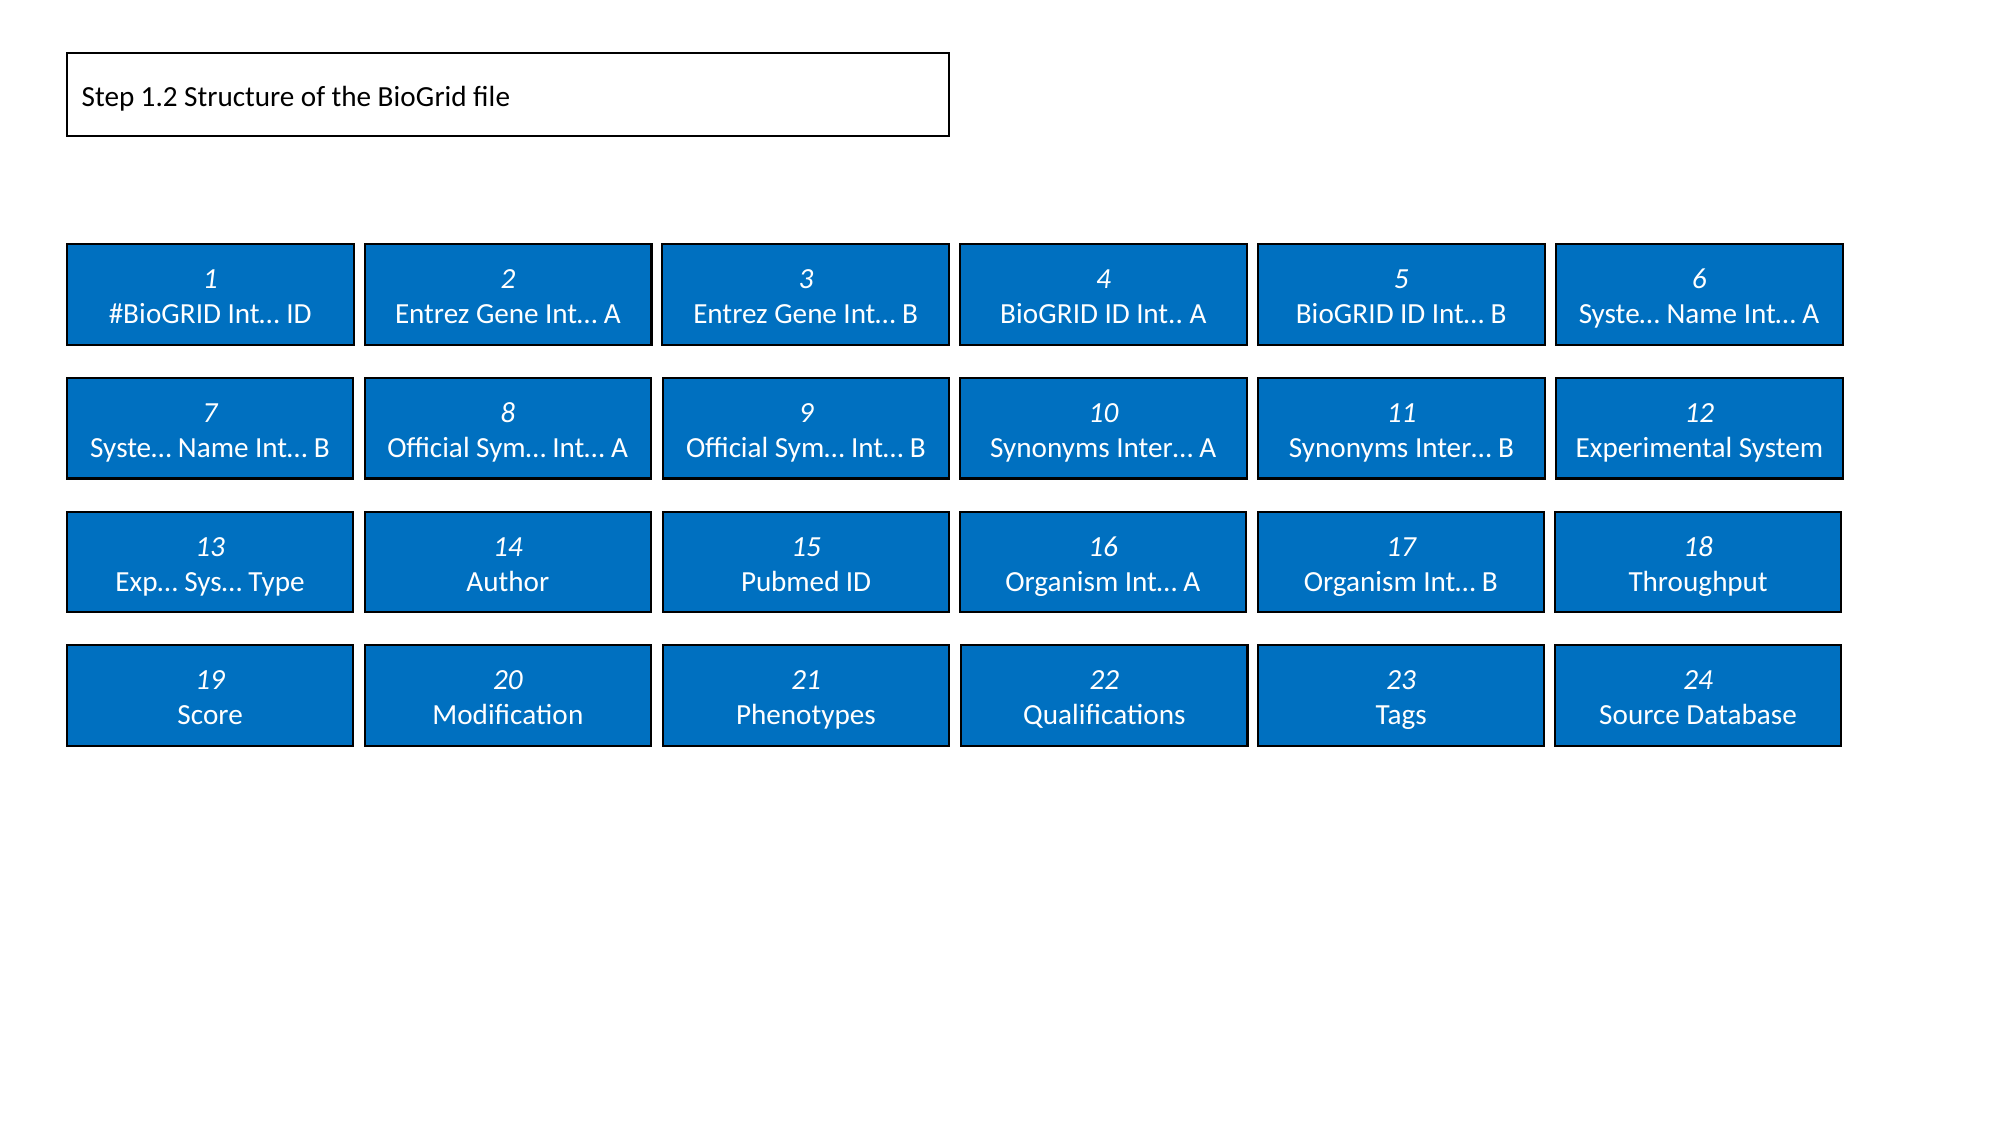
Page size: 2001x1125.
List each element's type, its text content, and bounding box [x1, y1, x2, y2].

text_box 12 Experimental System [1555, 377, 1844, 480]
text_box 10 Synonyms Inter… A [959, 377, 1248, 480]
text_box 11 Synonyms Inter… B [1257, 377, 1546, 480]
text_box 22 Qualifications [960, 644, 1249, 747]
text_box 16 Organism Int… A [959, 511, 1247, 613]
text_box 13 Exp… Sys… Type [66, 511, 354, 613]
text_box 4 BioGRID ID Int.. A [959, 243, 1248, 346]
text_box 8 Official Sym… Int… A [364, 377, 652, 480]
text_box 5 BioGRID ID Int… B [1257, 243, 1546, 346]
text_box 18 Throughput [1554, 511, 1842, 613]
text_box 19 Score [66, 644, 354, 747]
text_box 2 Entrez Gene Int… A [364, 243, 653, 346]
text_box 20 Modification [364, 644, 652, 747]
text_box 24 Source Database [1554, 644, 1842, 747]
text_box 9 Official Sym… Int… B [662, 377, 950, 480]
text_box 1 #BioGRID Int… ID [66, 243, 355, 346]
text_box 21 Phenotypes [662, 644, 950, 747]
text_box 14 Author [364, 511, 652, 613]
text_box 23 Tags [1257, 644, 1545, 747]
text_box 17 Organism Int… B [1257, 511, 1545, 613]
text_box 6 Syste… Name Int… A [1555, 243, 1844, 346]
text_box Step 1.2 Structure of the BioGrid file [66, 52, 950, 137]
text_box 15 Pubmed ID [662, 511, 950, 613]
text_box 7 Syste… Name Int… B [66, 377, 354, 480]
text_box 3 Entrez Gene Int… B [661, 243, 950, 346]
